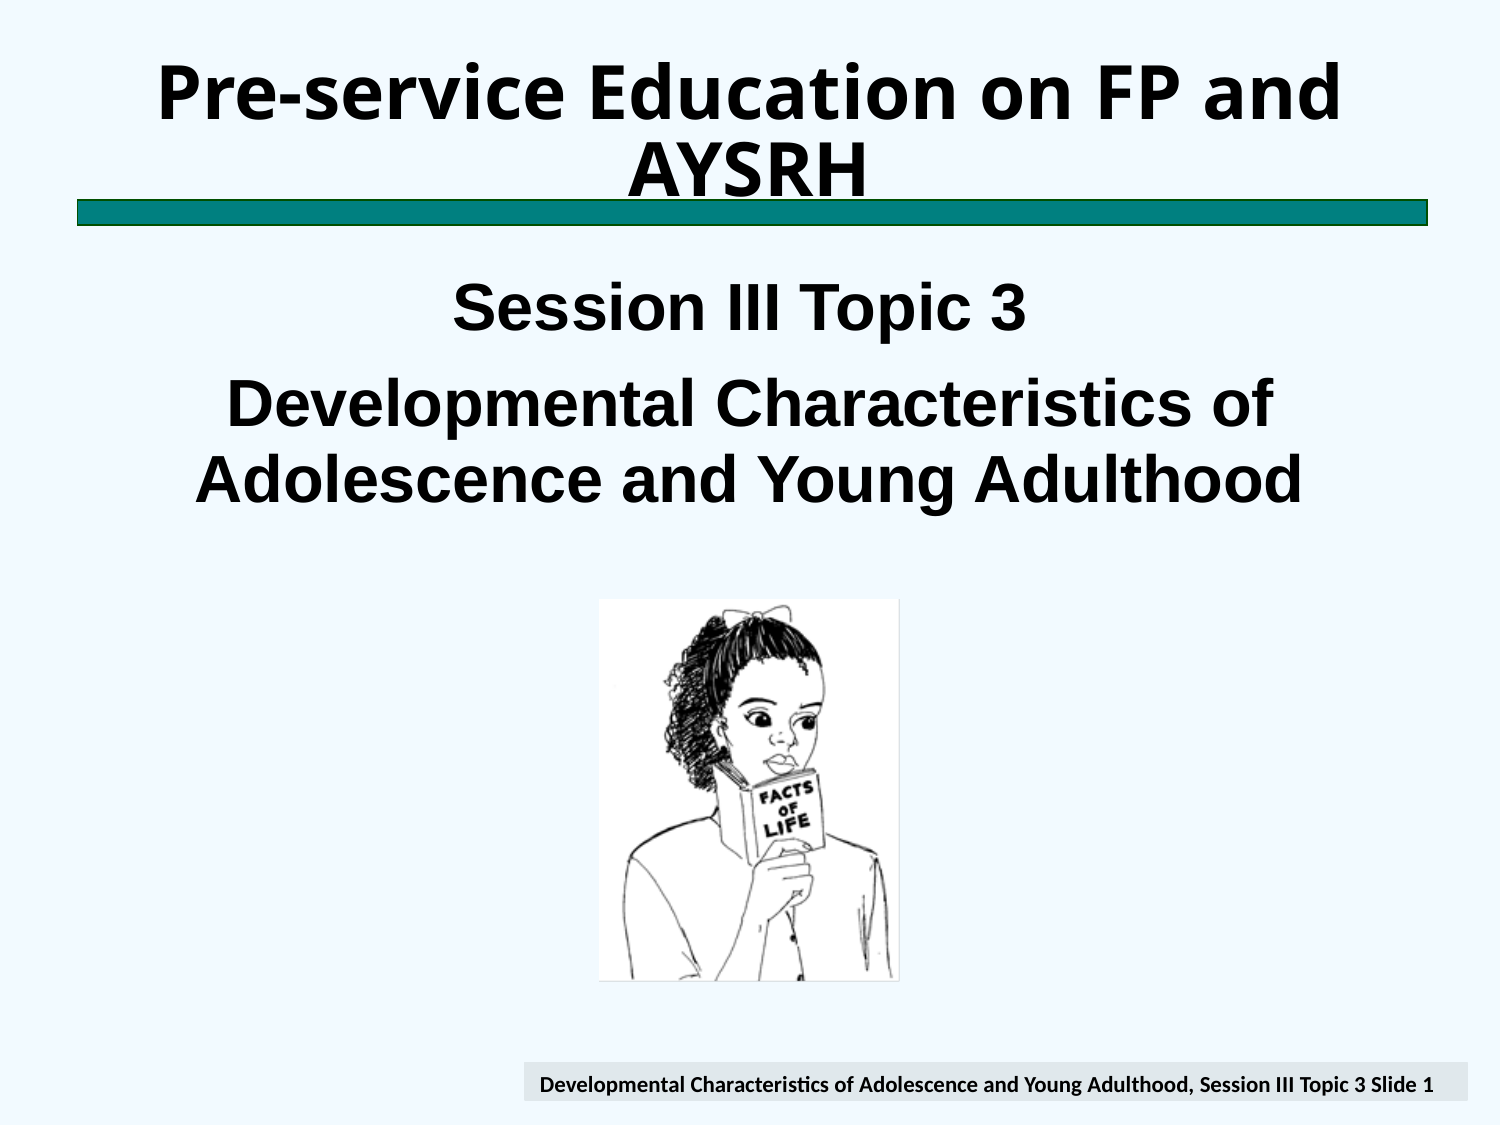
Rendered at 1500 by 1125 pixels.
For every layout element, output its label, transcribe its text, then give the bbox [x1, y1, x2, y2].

list Session III Topic 3 Developmental Characteristics of Adolescence and Young Adulthood [75, 262, 1425, 1005]
text_box Developmental Characteristics of Adolescence and Young Adulthood, Session III Topic 3 Slide 1 [524, 1062, 1467, 1100]
title Pre-service Education on FP and AYSRH [75, 41, 1425, 229]
picture [598, 599, 901, 983]
